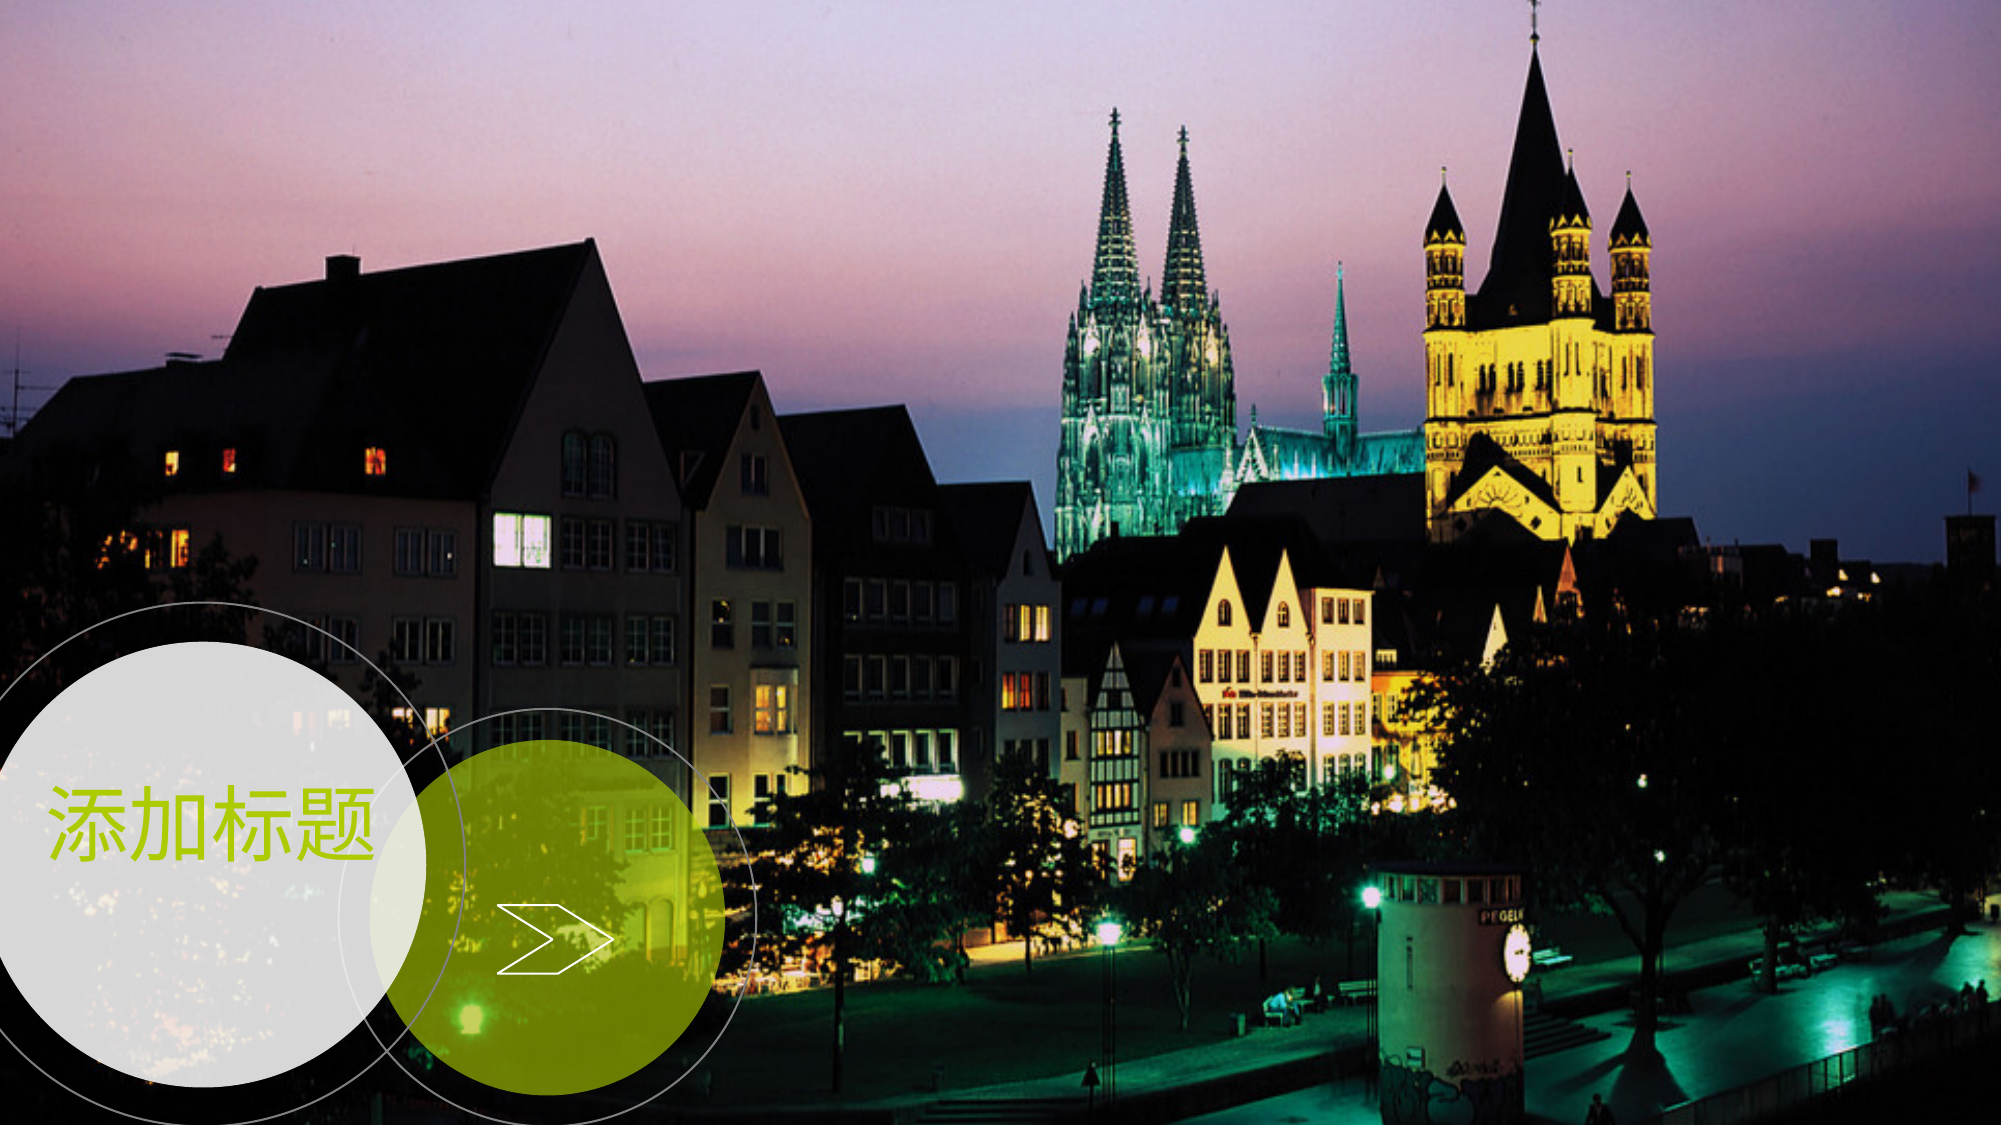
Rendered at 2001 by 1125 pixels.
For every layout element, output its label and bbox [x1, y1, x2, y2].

text_box [338, 708, 757, 1125]
picture [0, 0, 2001, 1125]
